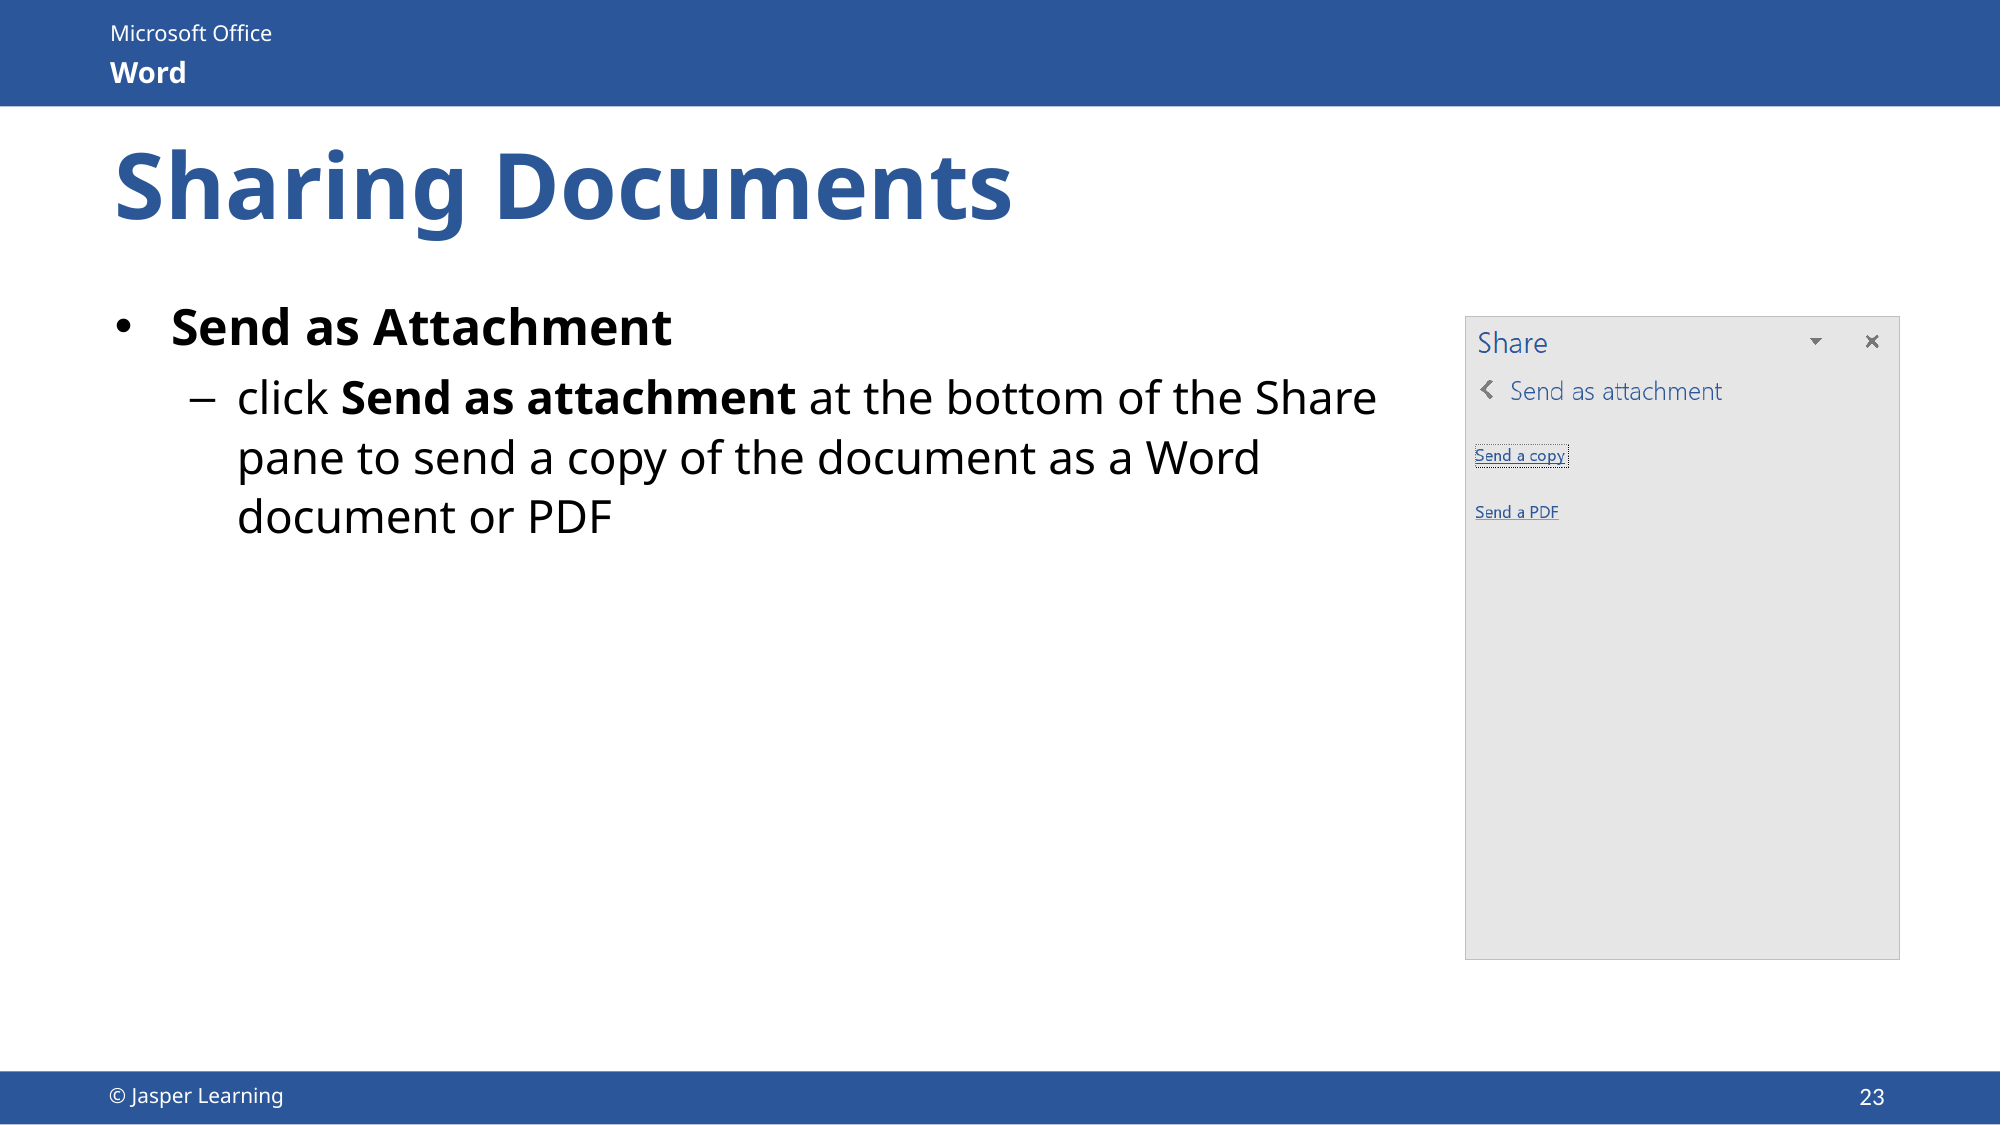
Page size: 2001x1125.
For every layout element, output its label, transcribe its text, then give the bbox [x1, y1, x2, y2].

slide_number 23 [1433, 1065, 1900, 1125]
list Send as Attachment click Send as attachment at the bottom of the Share pane to send a copy of the document as a Word document or PDF [99, 283, 1466, 1026]
footer © Jasper Learning [94, 1066, 769, 1125]
title Sharing Documents [99, 118, 1866, 248]
picture [1465, 315, 1901, 961]
